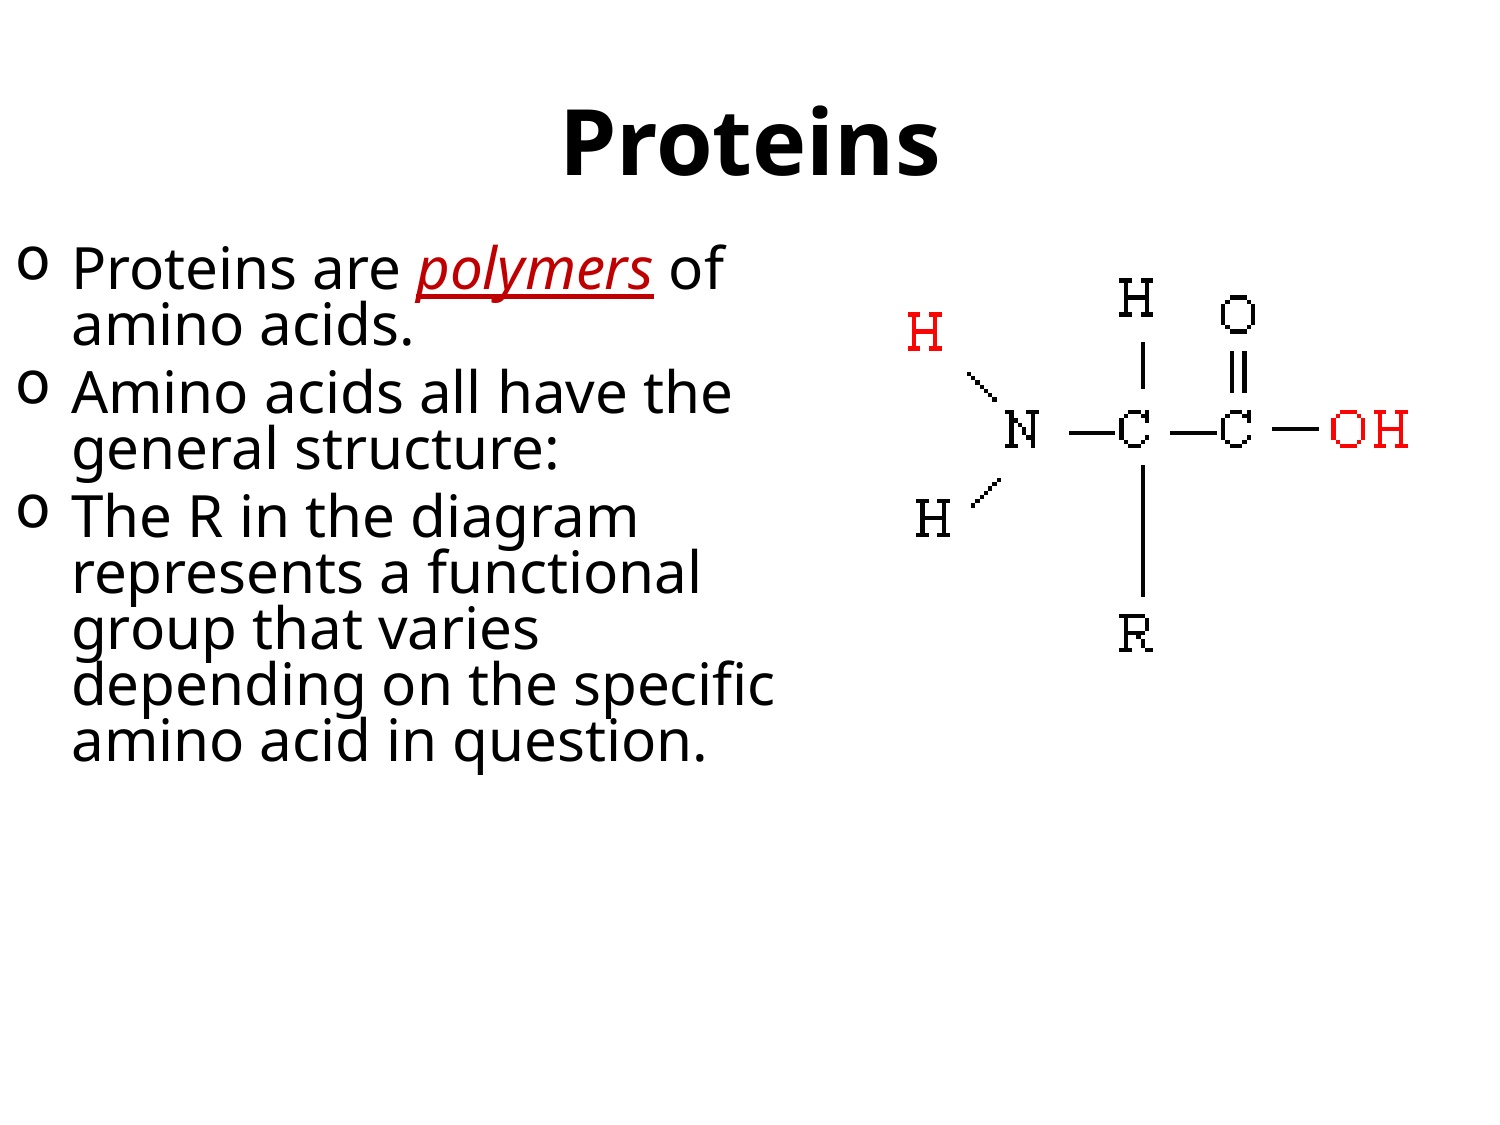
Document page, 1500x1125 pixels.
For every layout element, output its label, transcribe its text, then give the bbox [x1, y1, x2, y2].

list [887, 262, 1426, 682]
list Proteins are polymers of amino acids. Amino acids all have the general structure: The R in the diagram represents a functional group that varies depending on the specific amino acid in question. [0, 237, 851, 938]
title Proteins [74, 44, 1426, 233]
